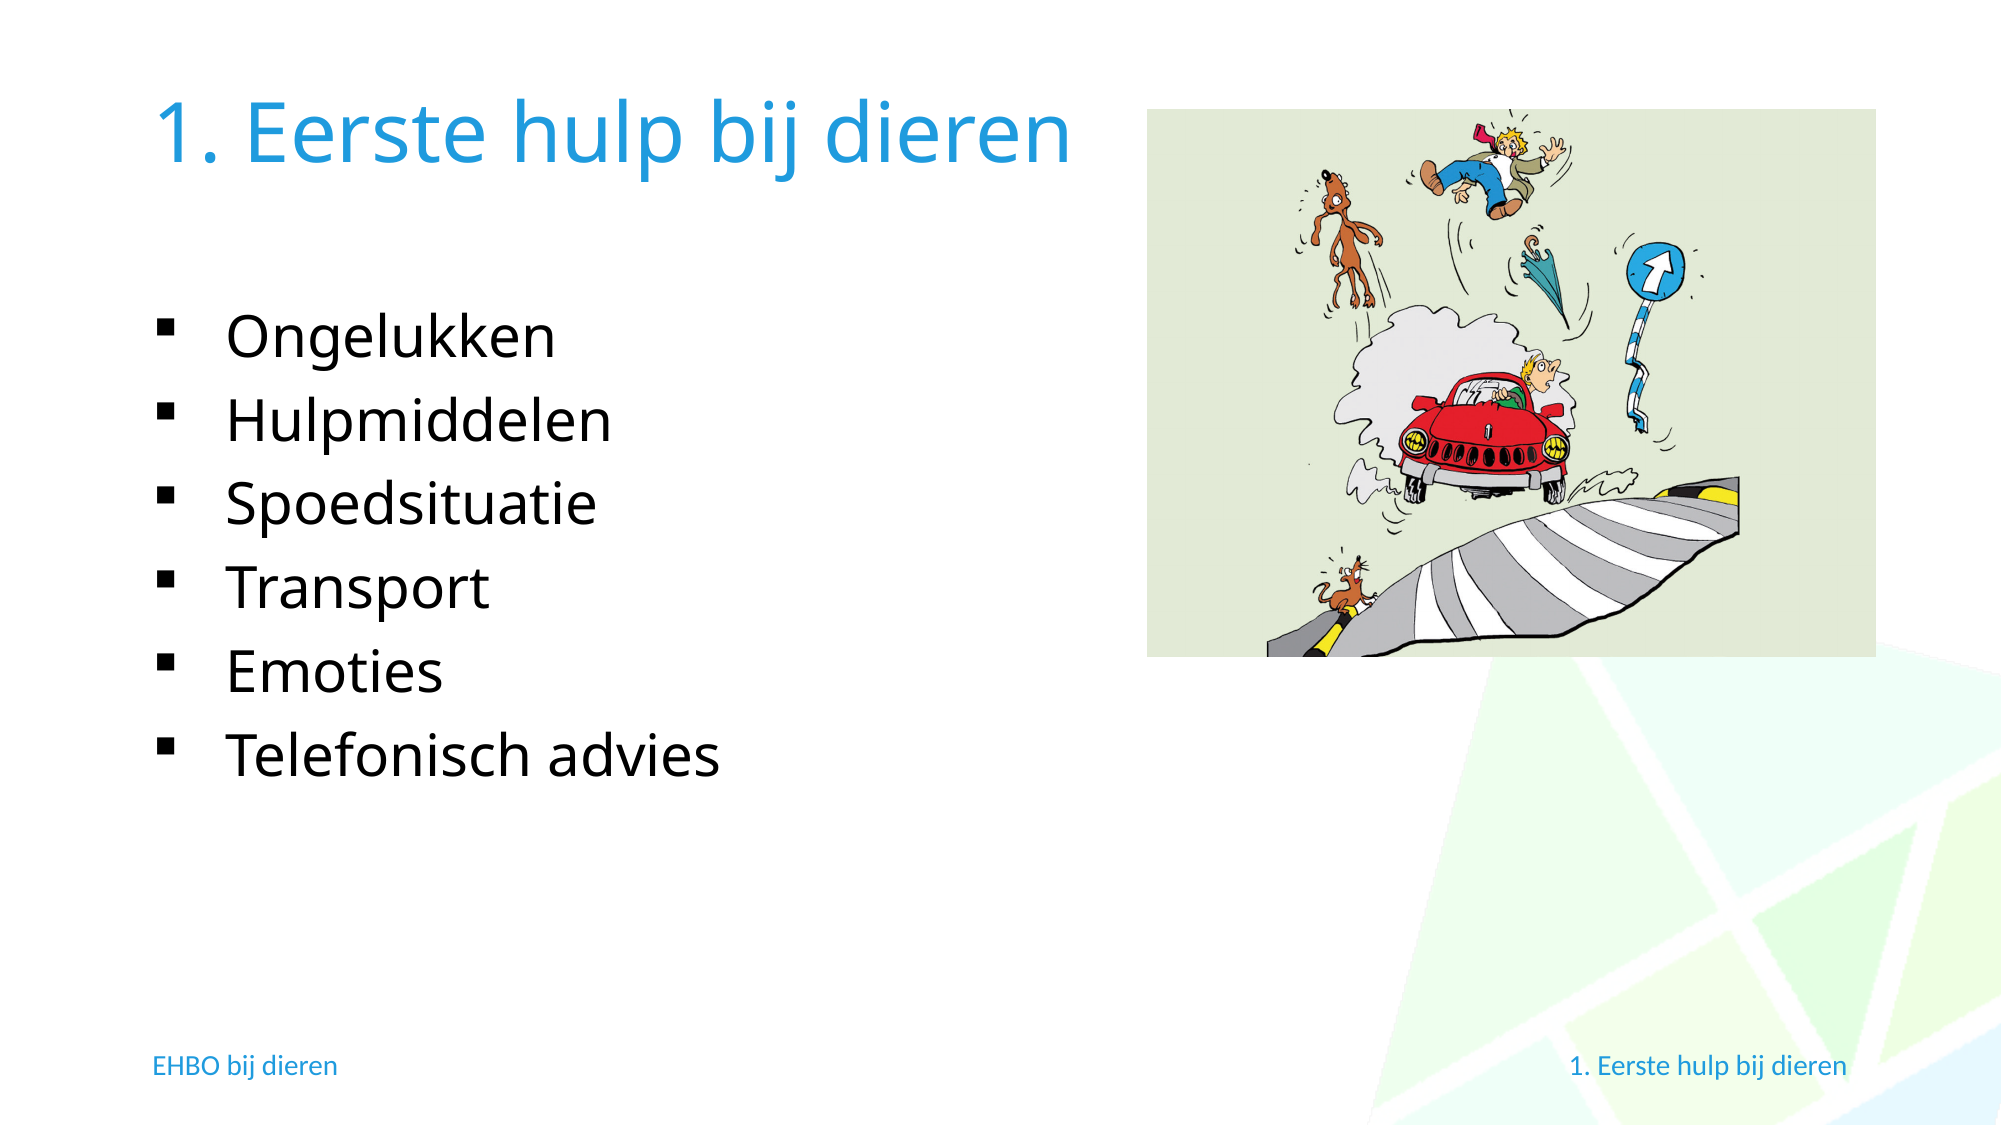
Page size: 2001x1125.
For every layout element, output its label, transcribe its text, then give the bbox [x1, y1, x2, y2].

list Ongelukken Hulpmiddelen Spoedsituatie Transport Emoties Telefonisch advies [137, 299, 1863, 1014]
picture [1147, 109, 1876, 657]
title 1. Eerste hulp bij dieren [137, 59, 1863, 212]
list EHBO bij dieren [137, 1042, 588, 1103]
list 1. Eerste hulp bij dieren [1412, 1042, 1863, 1103]
